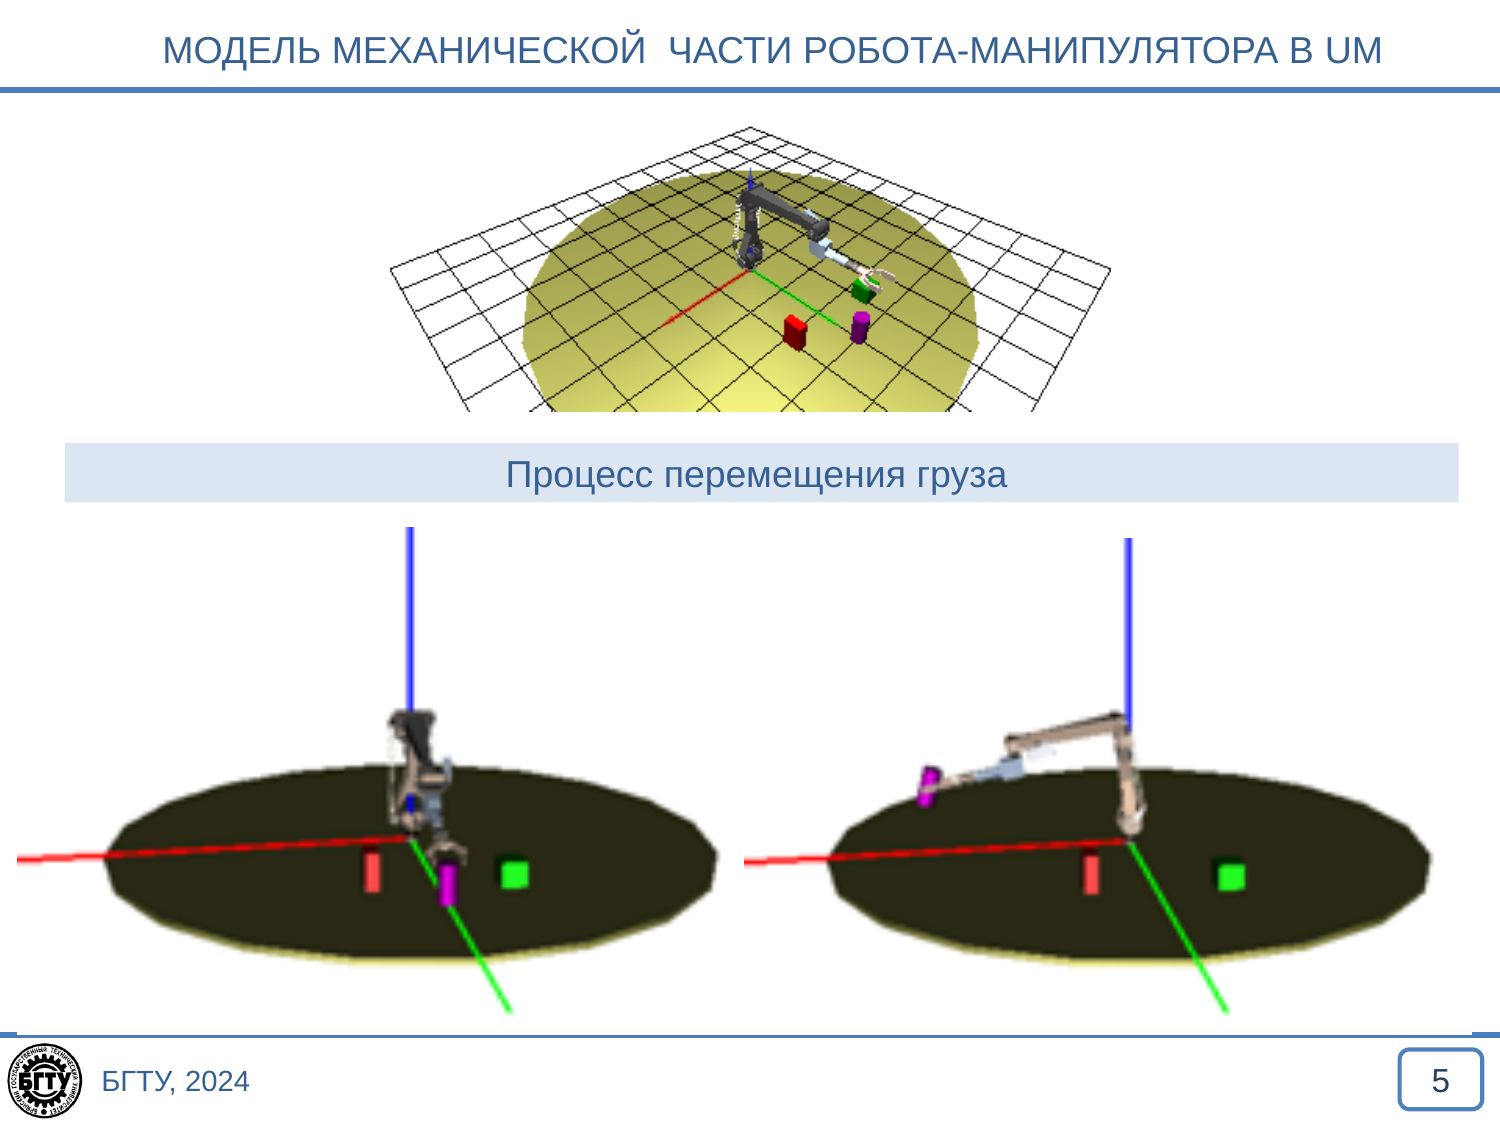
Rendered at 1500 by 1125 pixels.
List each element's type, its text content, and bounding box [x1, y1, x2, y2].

text_box Процесс перемещения груза [64, 442, 1459, 503]
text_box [0, 1034, 1500, 1119]
picture [17, 526, 1472, 1036]
text_box МОДЕЛЬ МЕХАНИЧЕСКОЙ ЧАСТИ РОБОТА-МАНИПУЛЯТОРА В UM [147, 19, 1433, 79]
picture [366, 113, 1134, 413]
